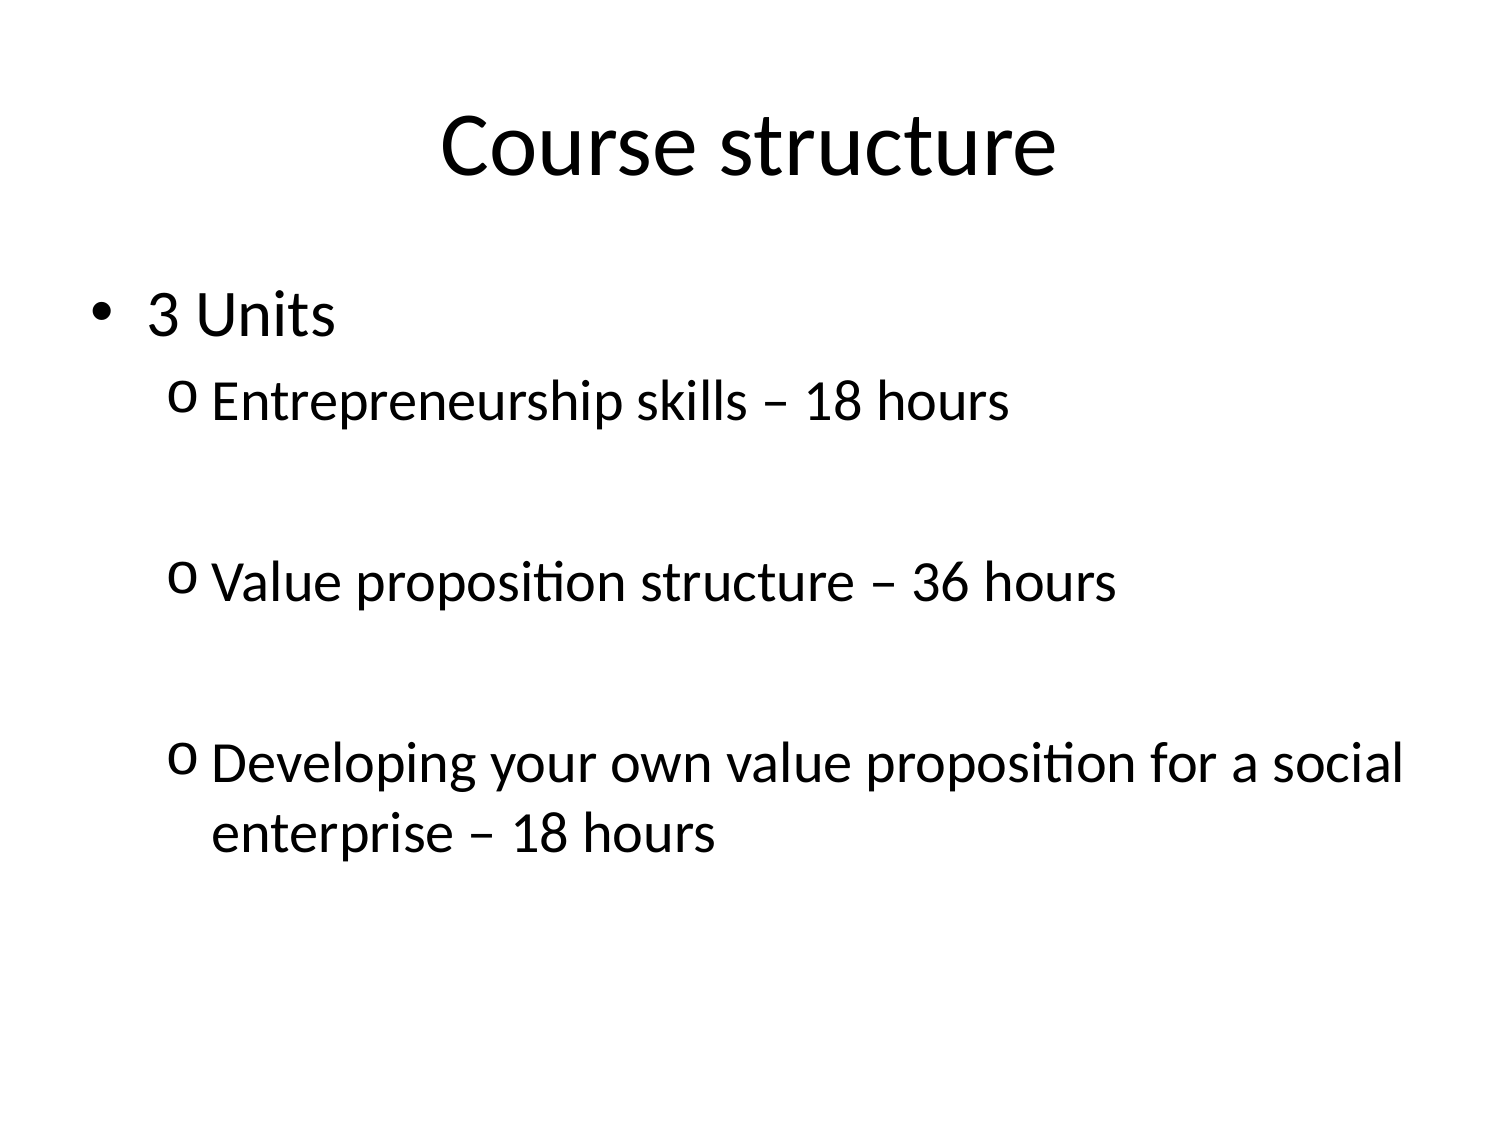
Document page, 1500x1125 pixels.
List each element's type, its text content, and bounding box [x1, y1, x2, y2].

list 3 Units Entrepreneurship skills – 18 hours Value proposition structure – 36 hours Developing your own value proposition for a social enterprise – 18 hours [75, 262, 1425, 1005]
title Course structure [75, 45, 1425, 233]
